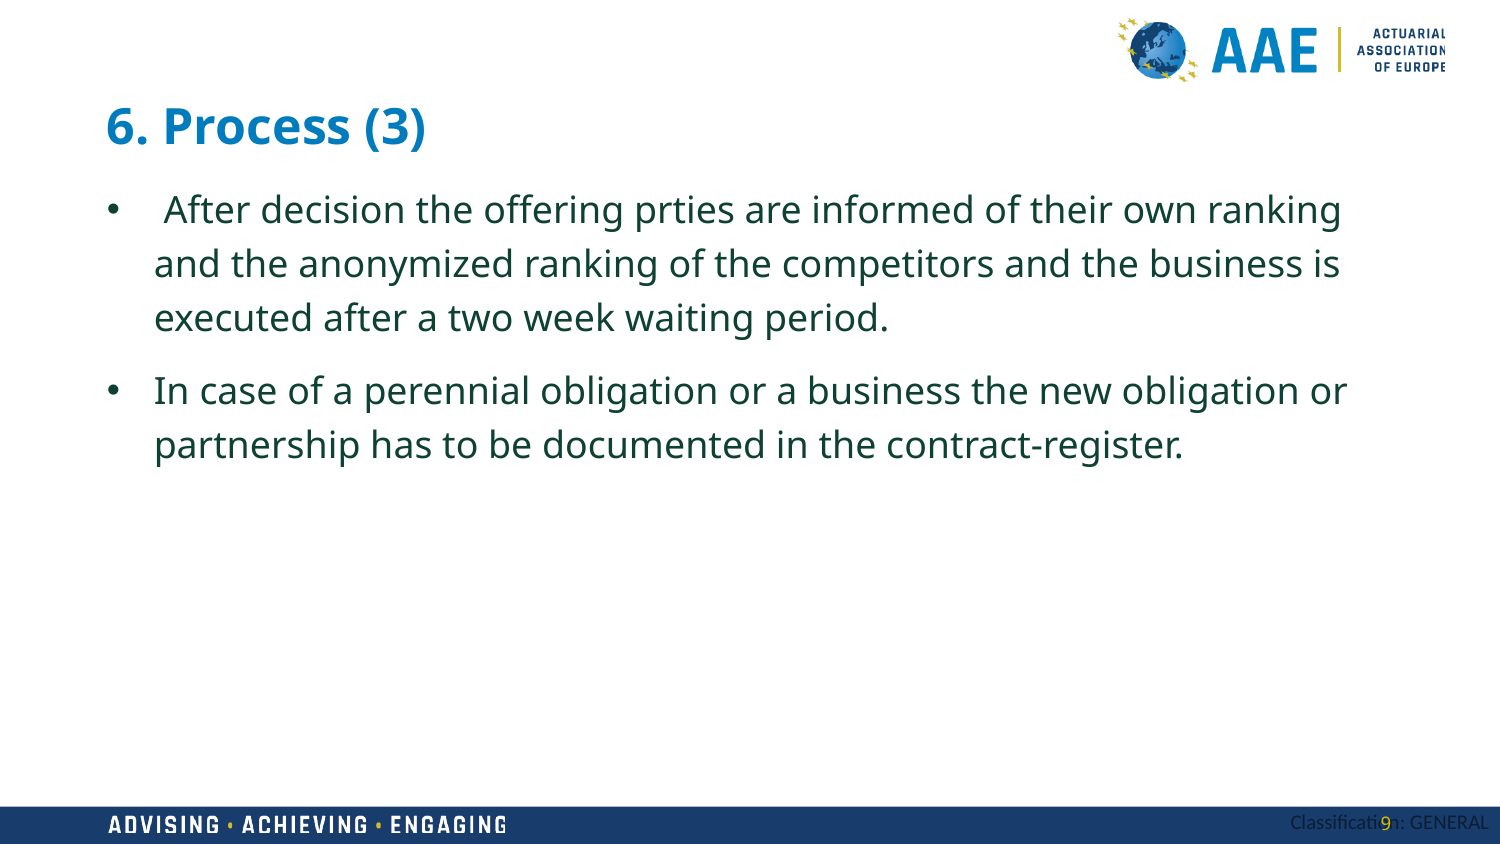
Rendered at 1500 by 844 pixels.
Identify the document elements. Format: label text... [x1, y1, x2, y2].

slide_number 9 [1102, 809, 1392, 842]
list After decision the offering prties are informed of their own ranking and the anonymized ranking of the competitors and the business is executed after a two week waiting period. In case of a perennial obligation or a business the new obligation or partnership has to be documented in the contract-register. [106, 177, 1392, 768]
title 6. Process (3) [106, 94, 1392, 175]
